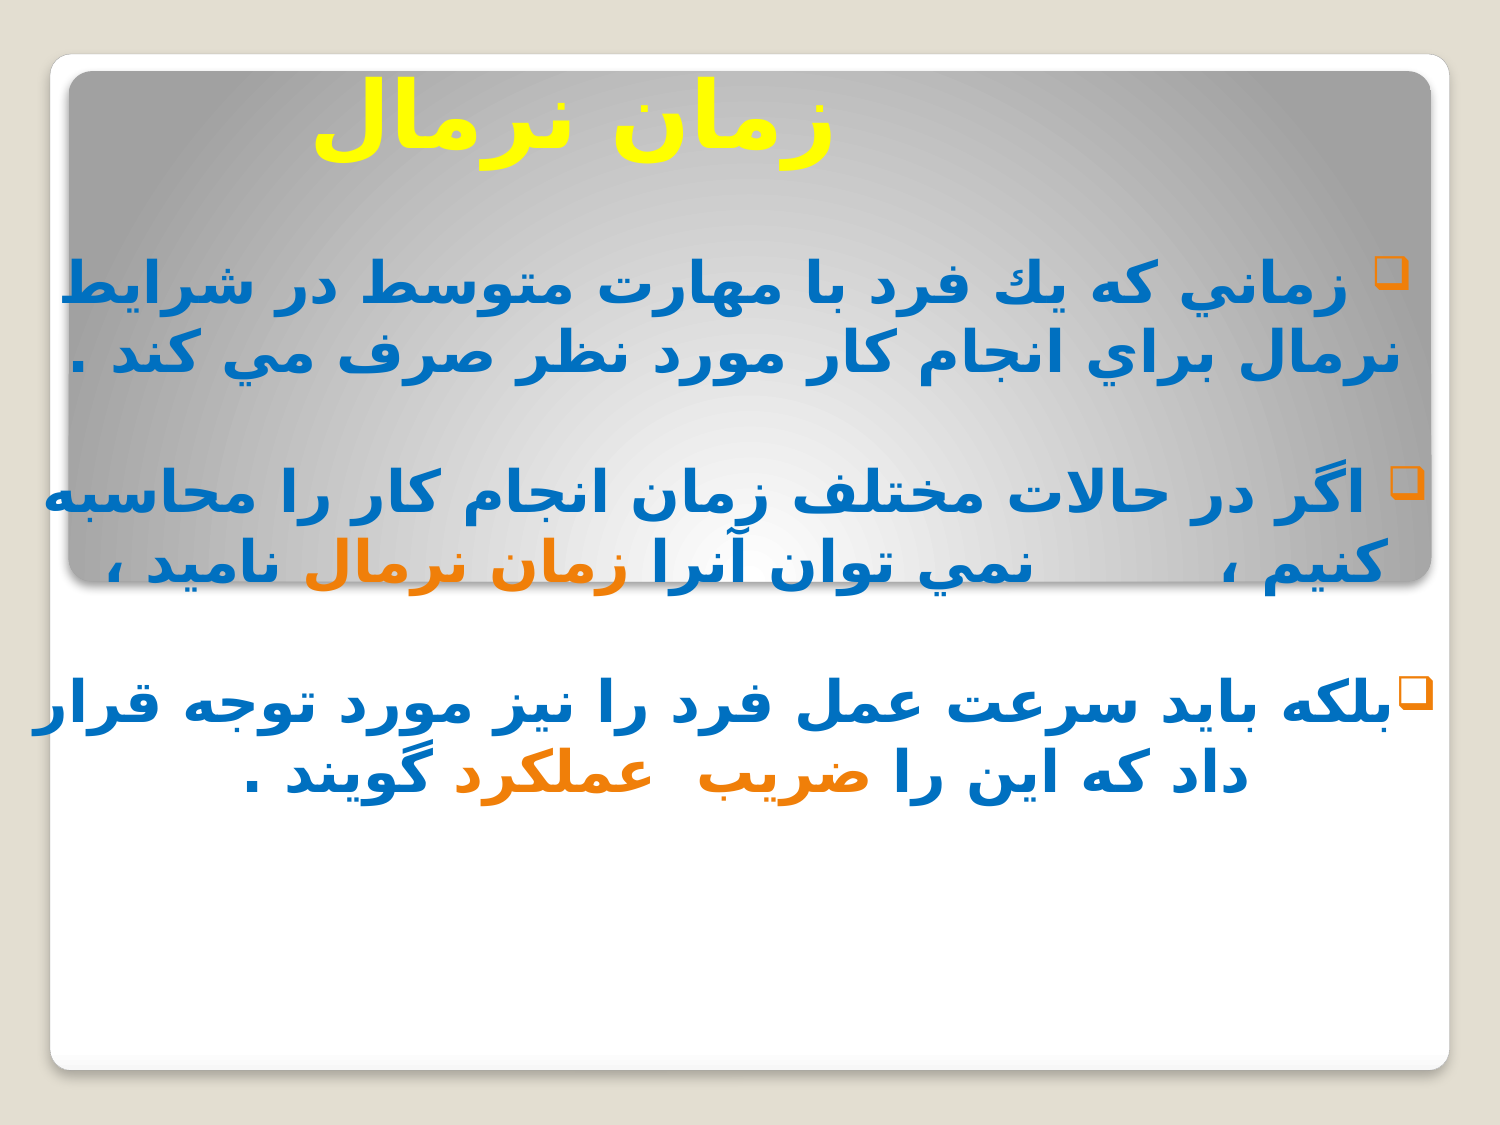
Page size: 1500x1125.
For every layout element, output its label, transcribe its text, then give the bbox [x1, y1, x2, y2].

subtitle زماني كه يك فرد با مهارت متوسط در شرايط نرمال براي انجام كار مورد نظر صرف مي كند . اگر در حالات مختلف زمان انجام كار را محاسبه كنيم ، نمي توان آنرا زمان نرمال ناميد ، بلكه بايد سرعت عمل فرد را نيز مورد توجه قرار داد كه اين را ضريب عملكرد گويند . [0, 174, 1463, 1125]
title زمان نرمال [0, 0, 1500, 175]
